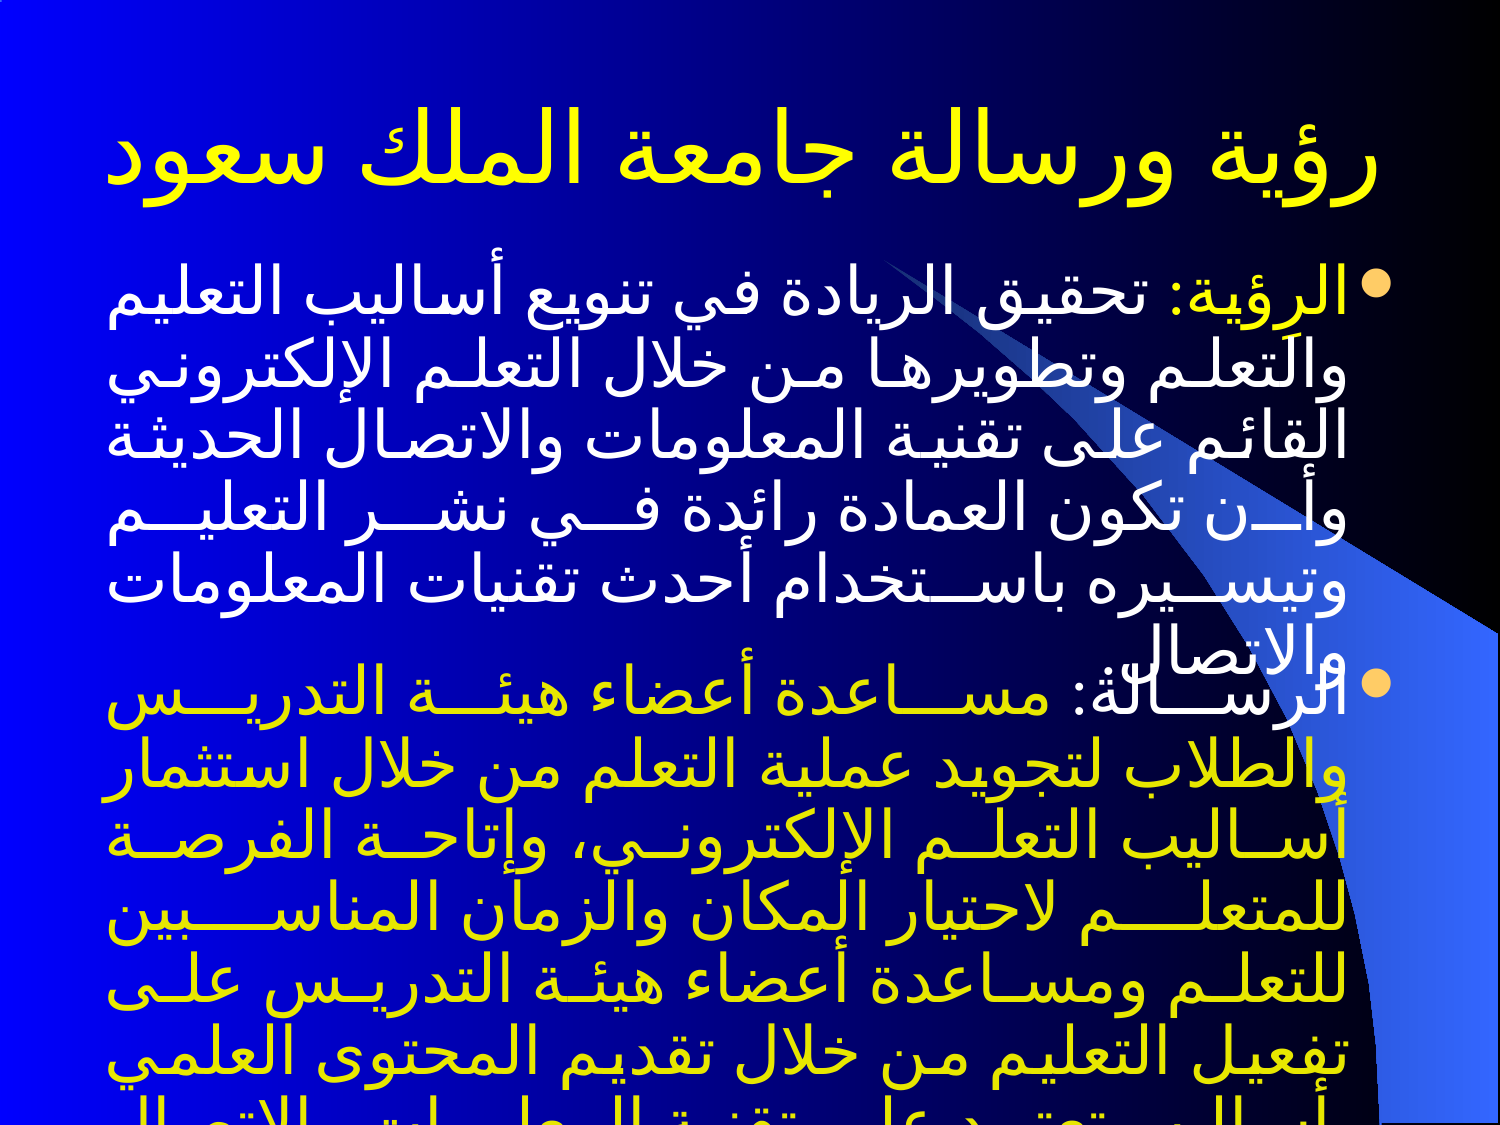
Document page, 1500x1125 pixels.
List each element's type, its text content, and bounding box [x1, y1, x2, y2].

text_box الرسالة: مساعدة أعضاء هيئة التدريس والطلاب لتجويد عملية التعلم من خلال استثمار أساليب التعلم الإلكتروني، وإتاحة الفرصة للمتعلم لاحتيار المكان والزمان المناسبين للتعلم ومساعدة أعضاء هيئة التدريس على تفعيل التعليم من خلال تقديم المحتوى العلمي بأساليب تعتمد على تقنية المعلومات والاتصال الحديثة . [74, 650, 1438, 988]
list الرِؤية: تحقيق الريادة في تنويع أساليب التعليم والتعلم وتطويرها من خلال التعلم الإلكتروني القائم على تقنية المعلومات والاتصال الحديثة وأن تكون العمادة رائدة في نشر التعليم وتيسيره باستخدام أحدث تقنيات المعلومات والاتصال. [74, 249, 1438, 626]
title رؤية ورسالة جامعة الملك سعود [49, 62, 1438, 226]
